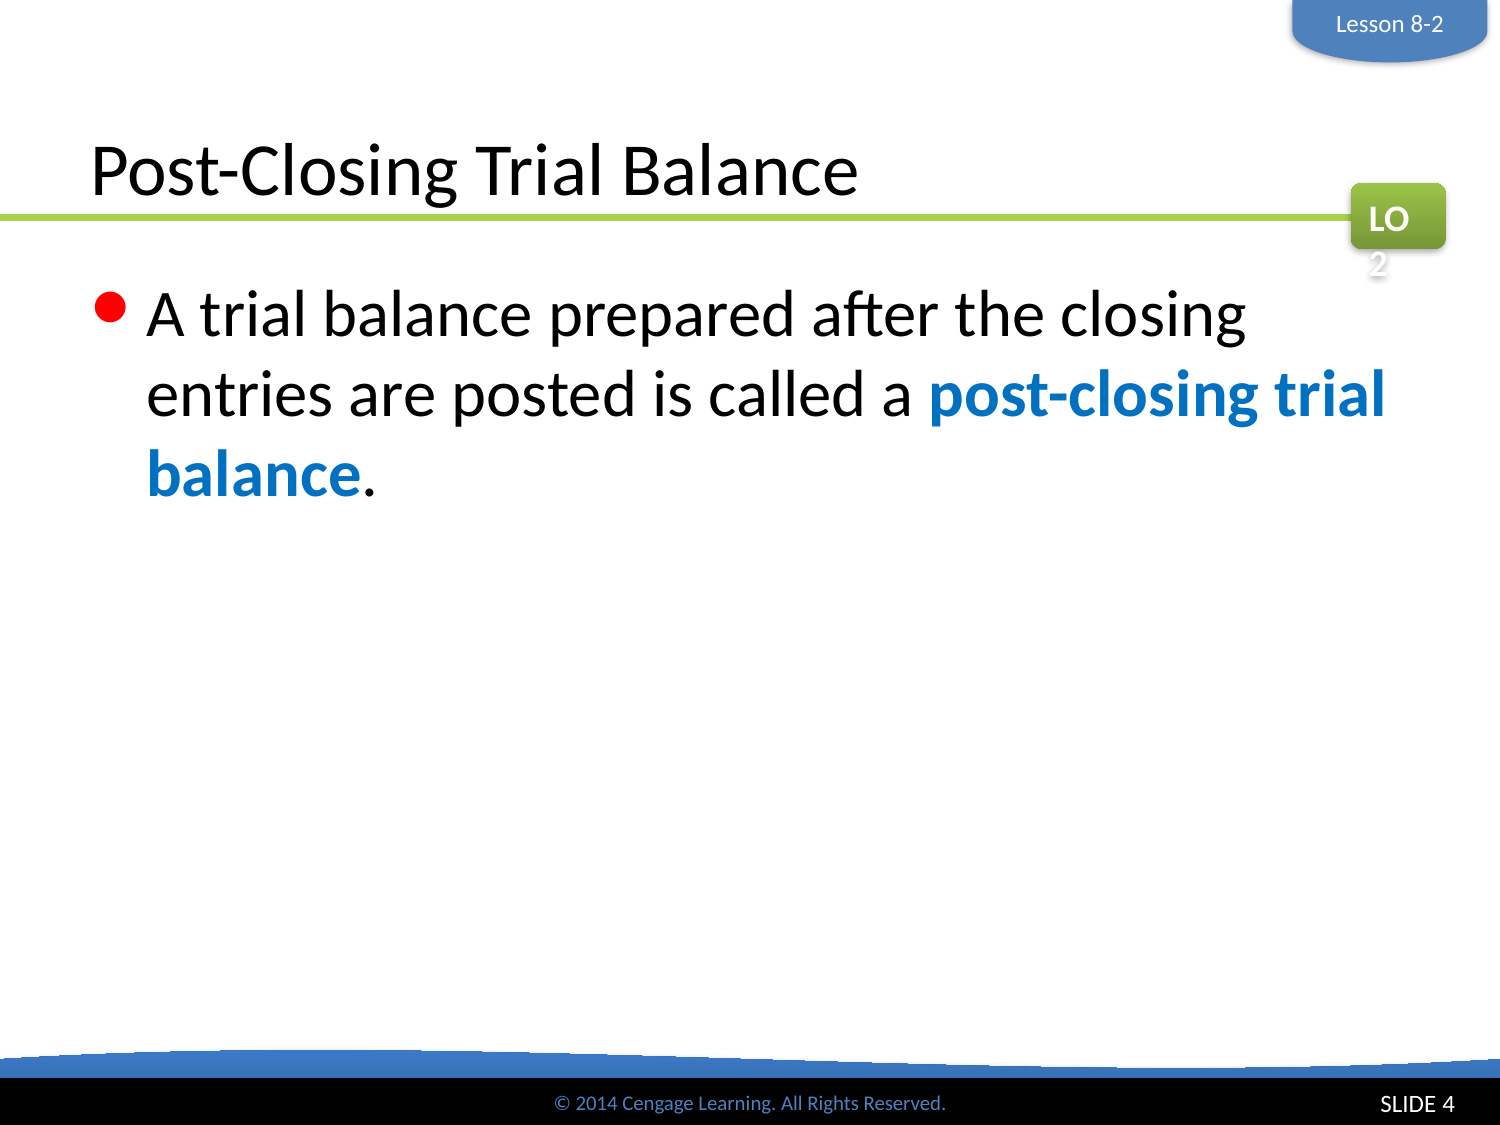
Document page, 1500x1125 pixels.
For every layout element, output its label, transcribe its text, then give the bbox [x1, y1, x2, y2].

list A trial balance prepared after the closing entries are posted is called a post-closing trial balance. [75, 262, 1425, 1005]
text_box LO2 [1350, 183, 1446, 250]
slide_number SLIDE 4 [1170, 1080, 1470, 1125]
title Post-Closing Trial Balance [75, 29, 1350, 218]
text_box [1292, 0, 1488, 63]
